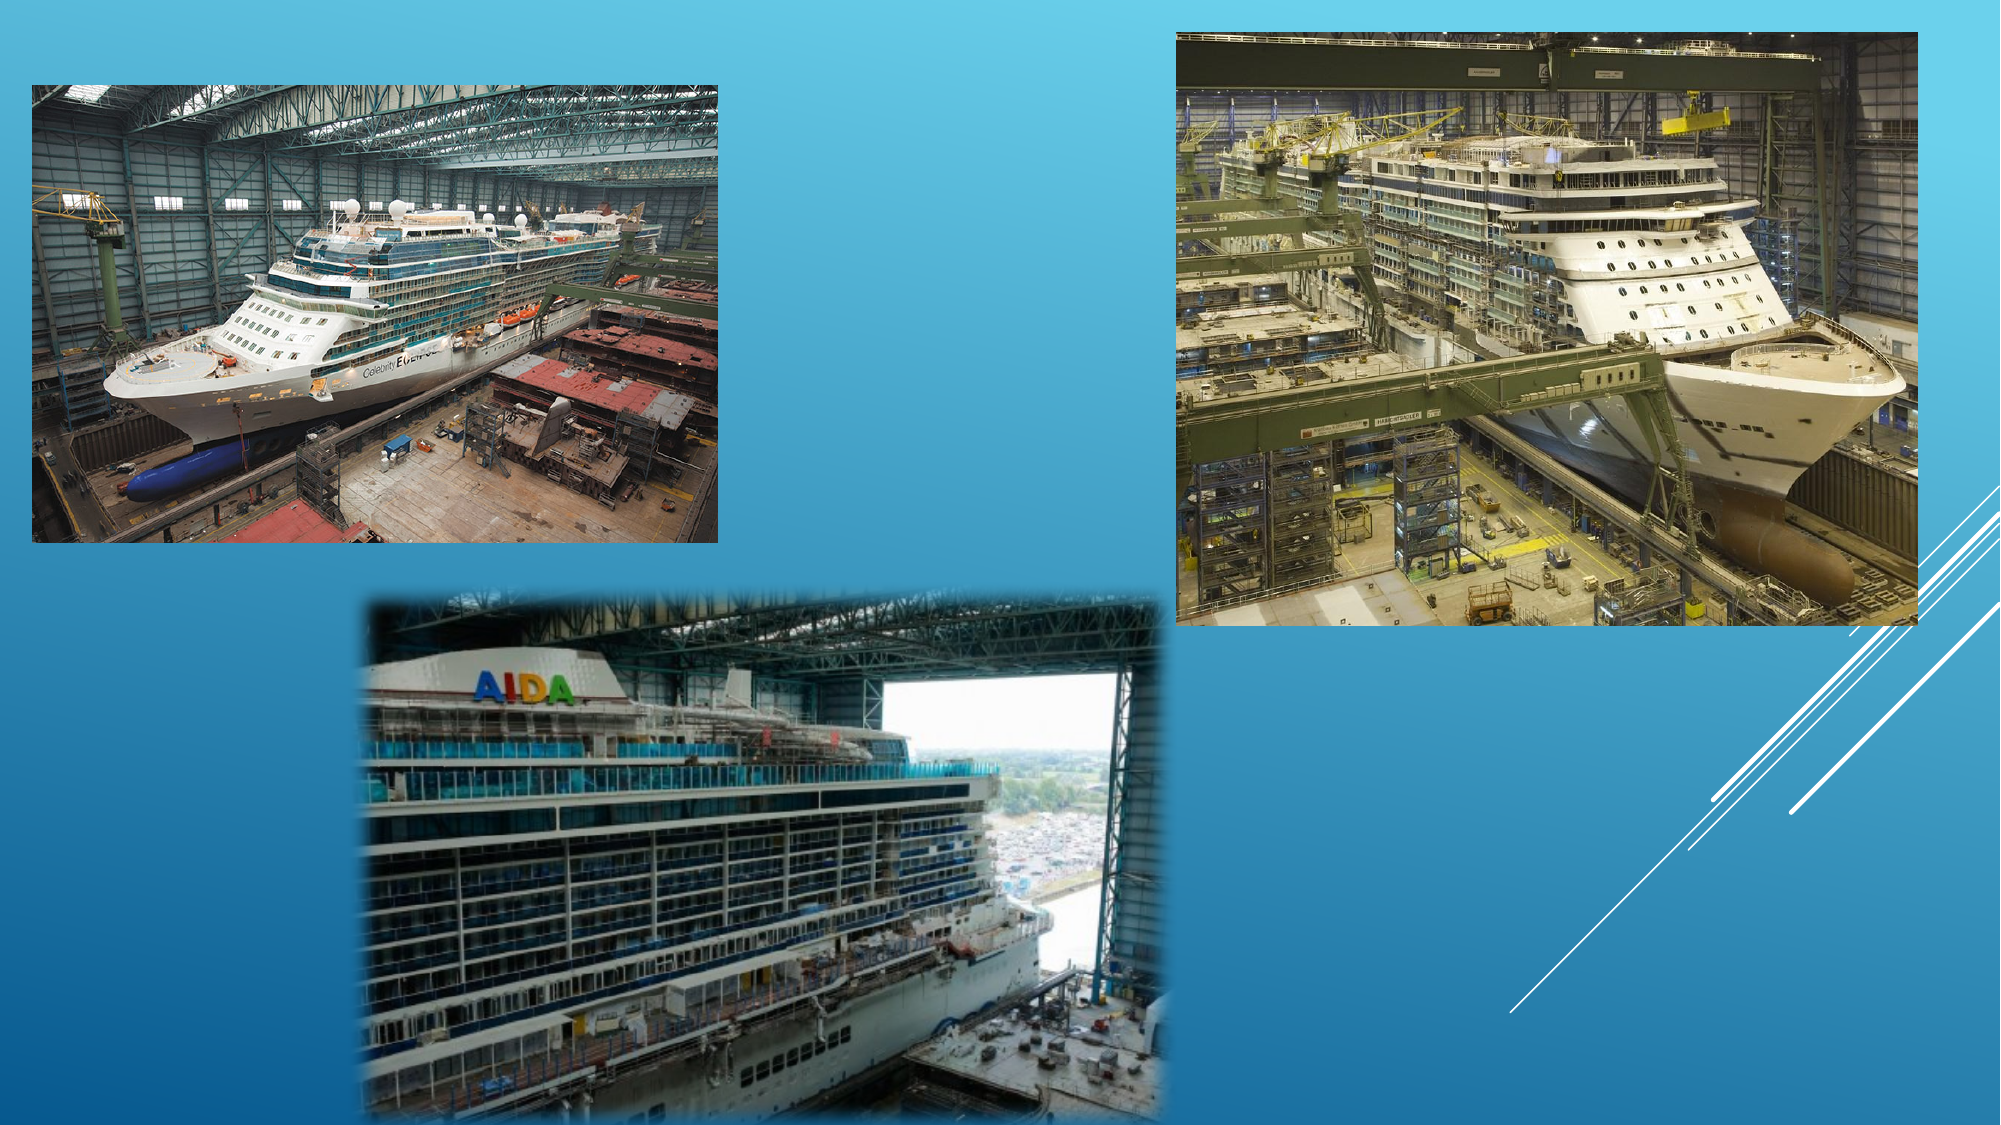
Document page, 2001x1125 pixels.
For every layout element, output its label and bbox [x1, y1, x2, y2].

picture [348, 582, 1177, 1125]
list [31, 85, 718, 543]
list [1176, 32, 1919, 627]
